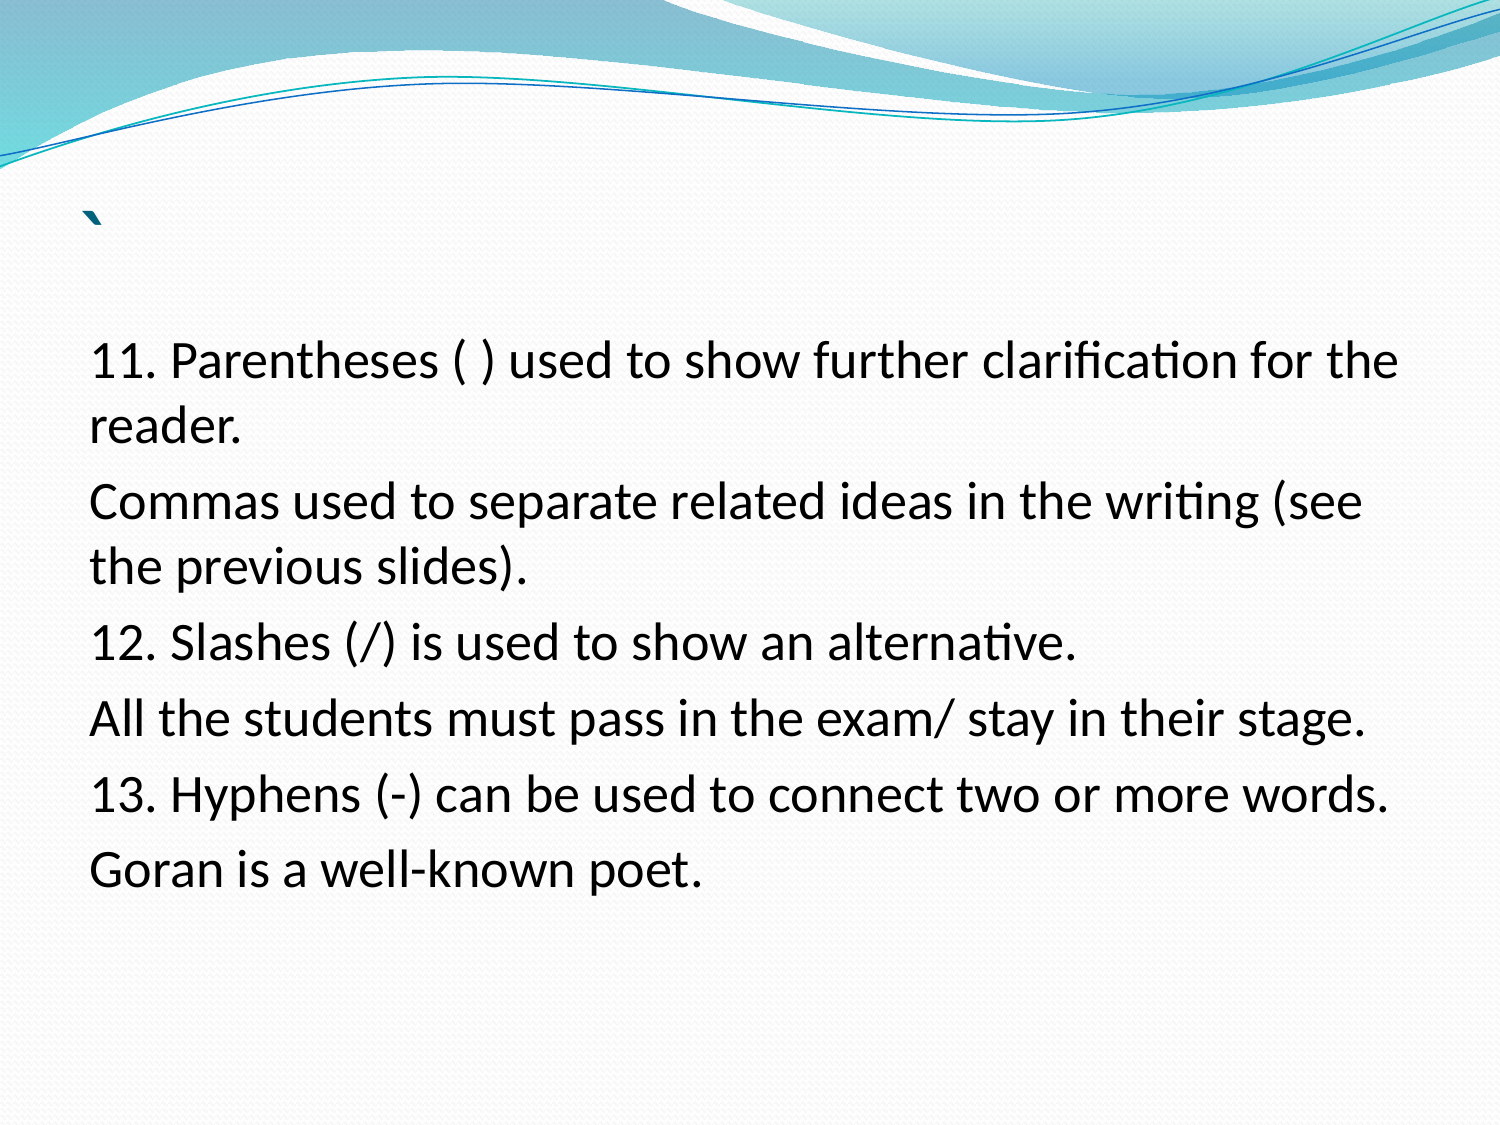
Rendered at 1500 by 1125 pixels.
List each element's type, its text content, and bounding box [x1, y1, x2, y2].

title ` [75, 115, 1425, 303]
list 11. Parentheses ( ) used to show further clarification for the reader. Commas used to separate related ideas in the writing (see the previous slides). 12. Slashes (/) is used to show an alternative. All the students must pass in the exam/ stay in their stage. 13. Hyphens (-) can be used to connect two or more words. Goran is a well-known poet. [75, 317, 1425, 1038]
